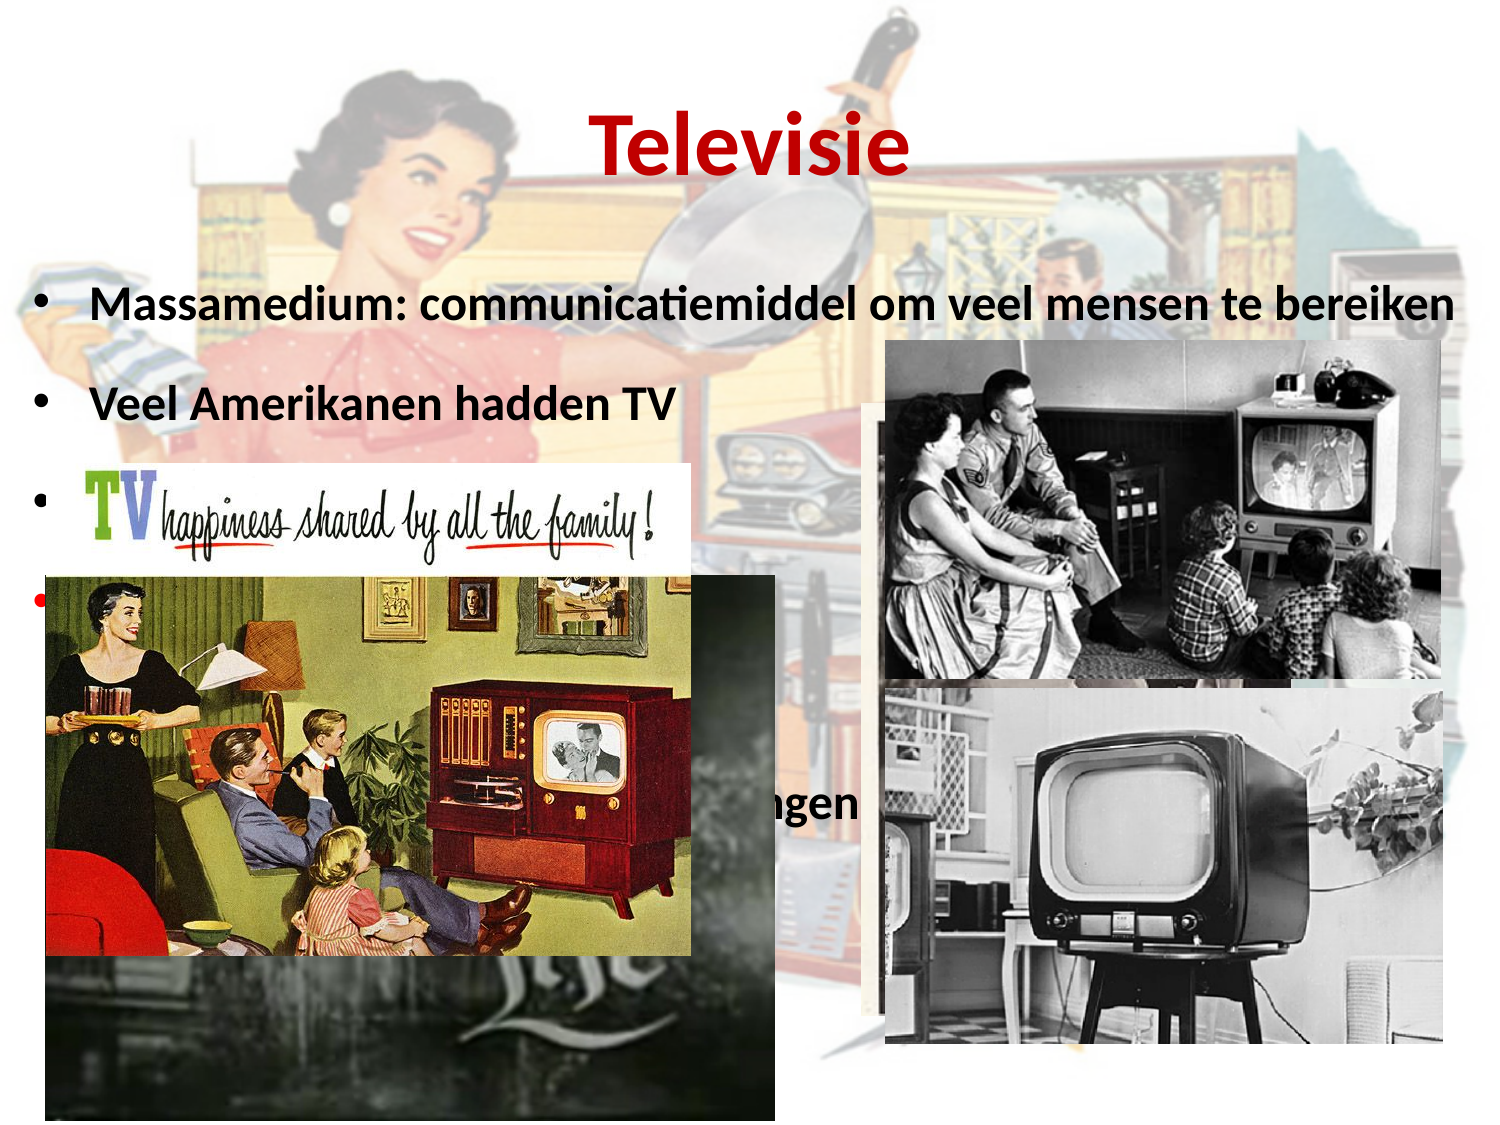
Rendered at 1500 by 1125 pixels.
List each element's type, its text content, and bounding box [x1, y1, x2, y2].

picture [861, 340, 1443, 1044]
title Televisie [75, 45, 1425, 233]
list Massamedium: communicatiemiddel om veel mensen te bereiken Veel Amerikanen hadden TV Soapseries Commerciële zenders Reclame Bedrijven sponsoren uitzendingen Consumptie bevorderen [17, 232, 1489, 1035]
picture [44, 463, 776, 1121]
